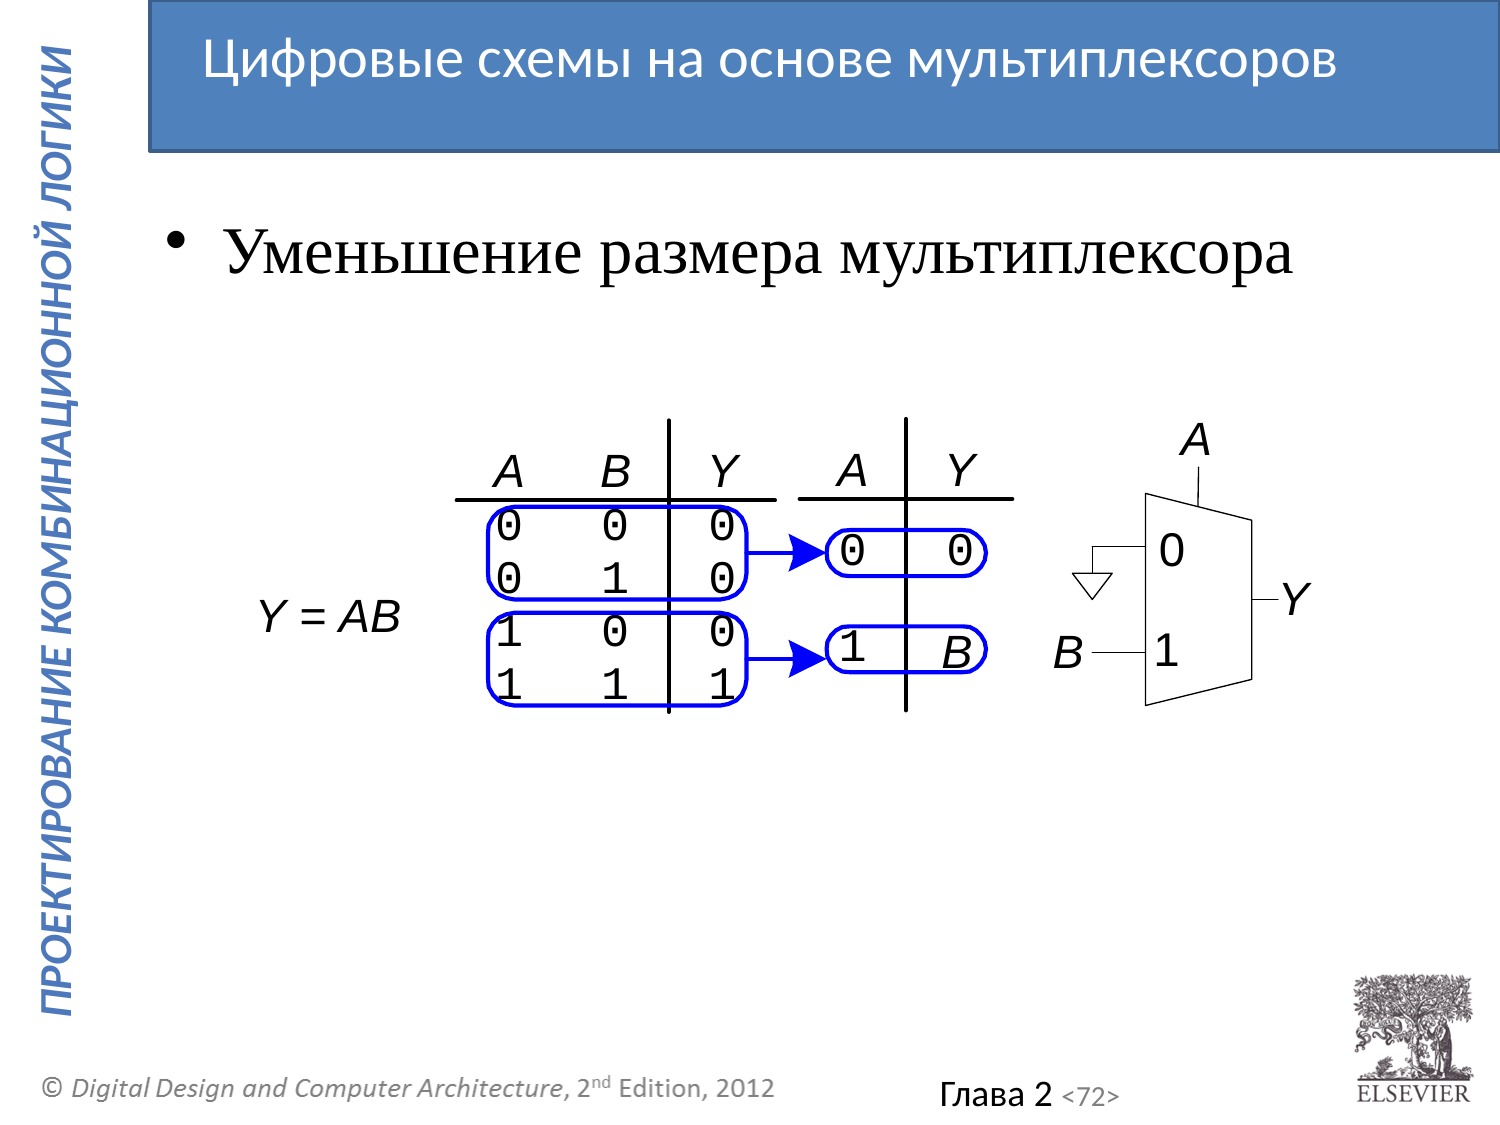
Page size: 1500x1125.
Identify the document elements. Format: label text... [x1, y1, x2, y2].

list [241, 399, 1321, 724]
text_box Цифровые схемы на основе мультиплексоров [187, 11, 1488, 96]
text_box Уменьшение размера мультиплексора [149, 199, 1413, 1013]
picture [0, 0, 1500, 1125]
